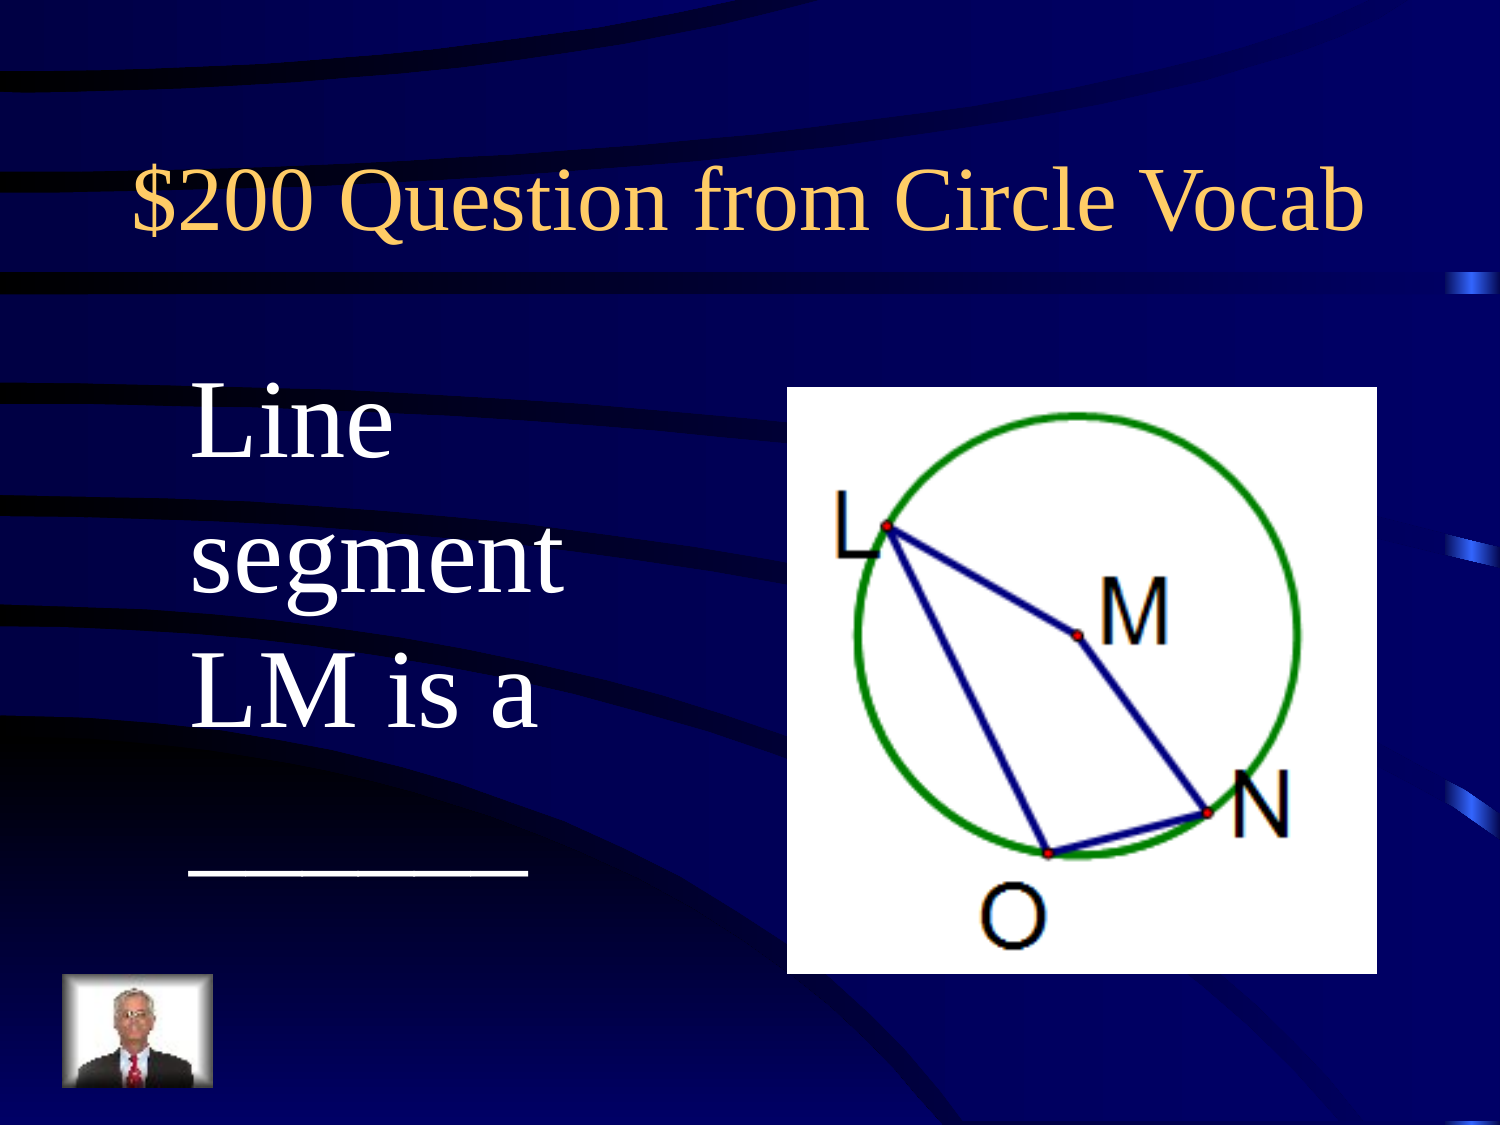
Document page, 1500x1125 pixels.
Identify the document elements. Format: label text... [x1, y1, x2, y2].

picture [62, 974, 213, 1088]
title $200 Question from Circle Vocab [112, 99, 1388, 288]
picture [787, 387, 1377, 975]
text_box Line segment LM is a ______ [174, 337, 663, 893]
